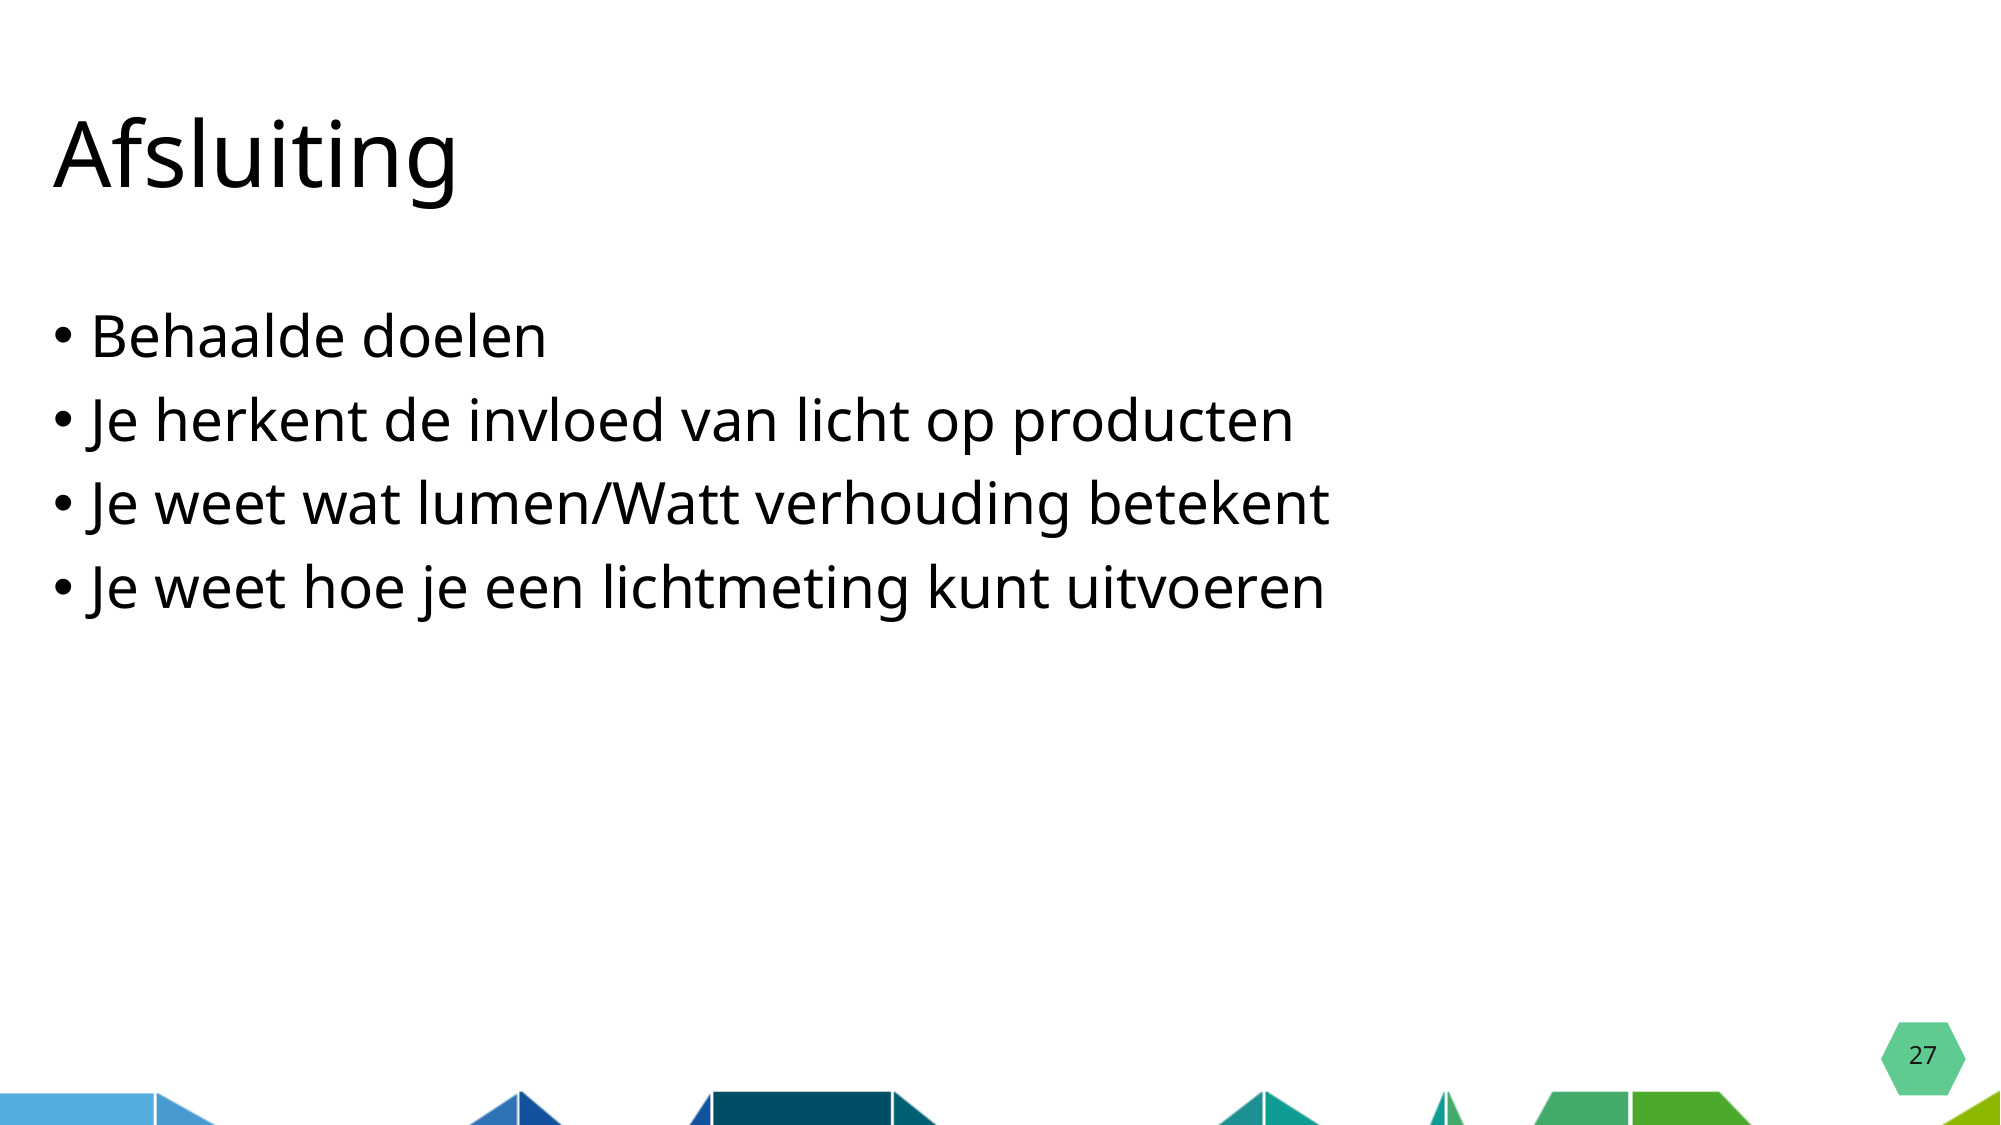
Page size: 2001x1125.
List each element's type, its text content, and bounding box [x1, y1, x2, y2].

title Afsluiting [38, 38, 1962, 278]
list Behaalde doelen Je herkent de invloed van licht op producten Je weet wat lumen/Watt verhouding betekent Je weet hoe je een lichtmeting kunt uitvoeren [38, 299, 1962, 1014]
slide_number 27 [1884, 1026, 1962, 1087]
picture [0, 1086, 2000, 1125]
